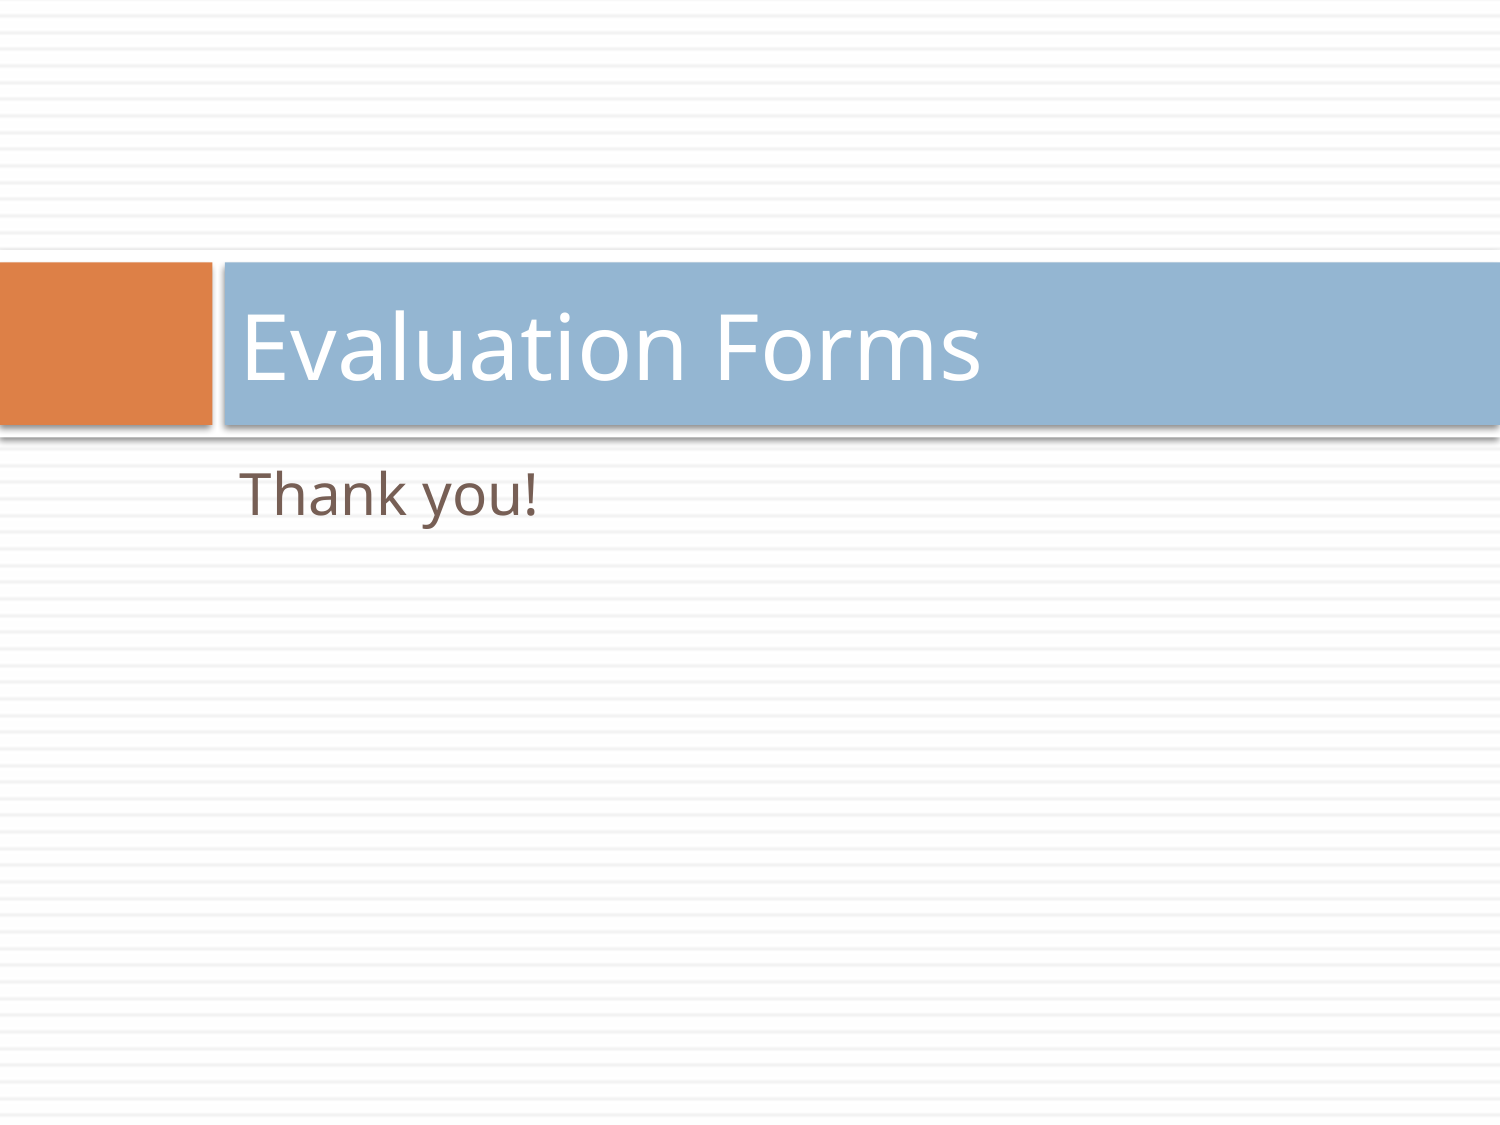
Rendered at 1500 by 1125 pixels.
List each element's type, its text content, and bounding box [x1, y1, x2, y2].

list Thank you! [225, 450, 1394, 725]
title Evaluation Forms [225, 262, 1475, 425]
